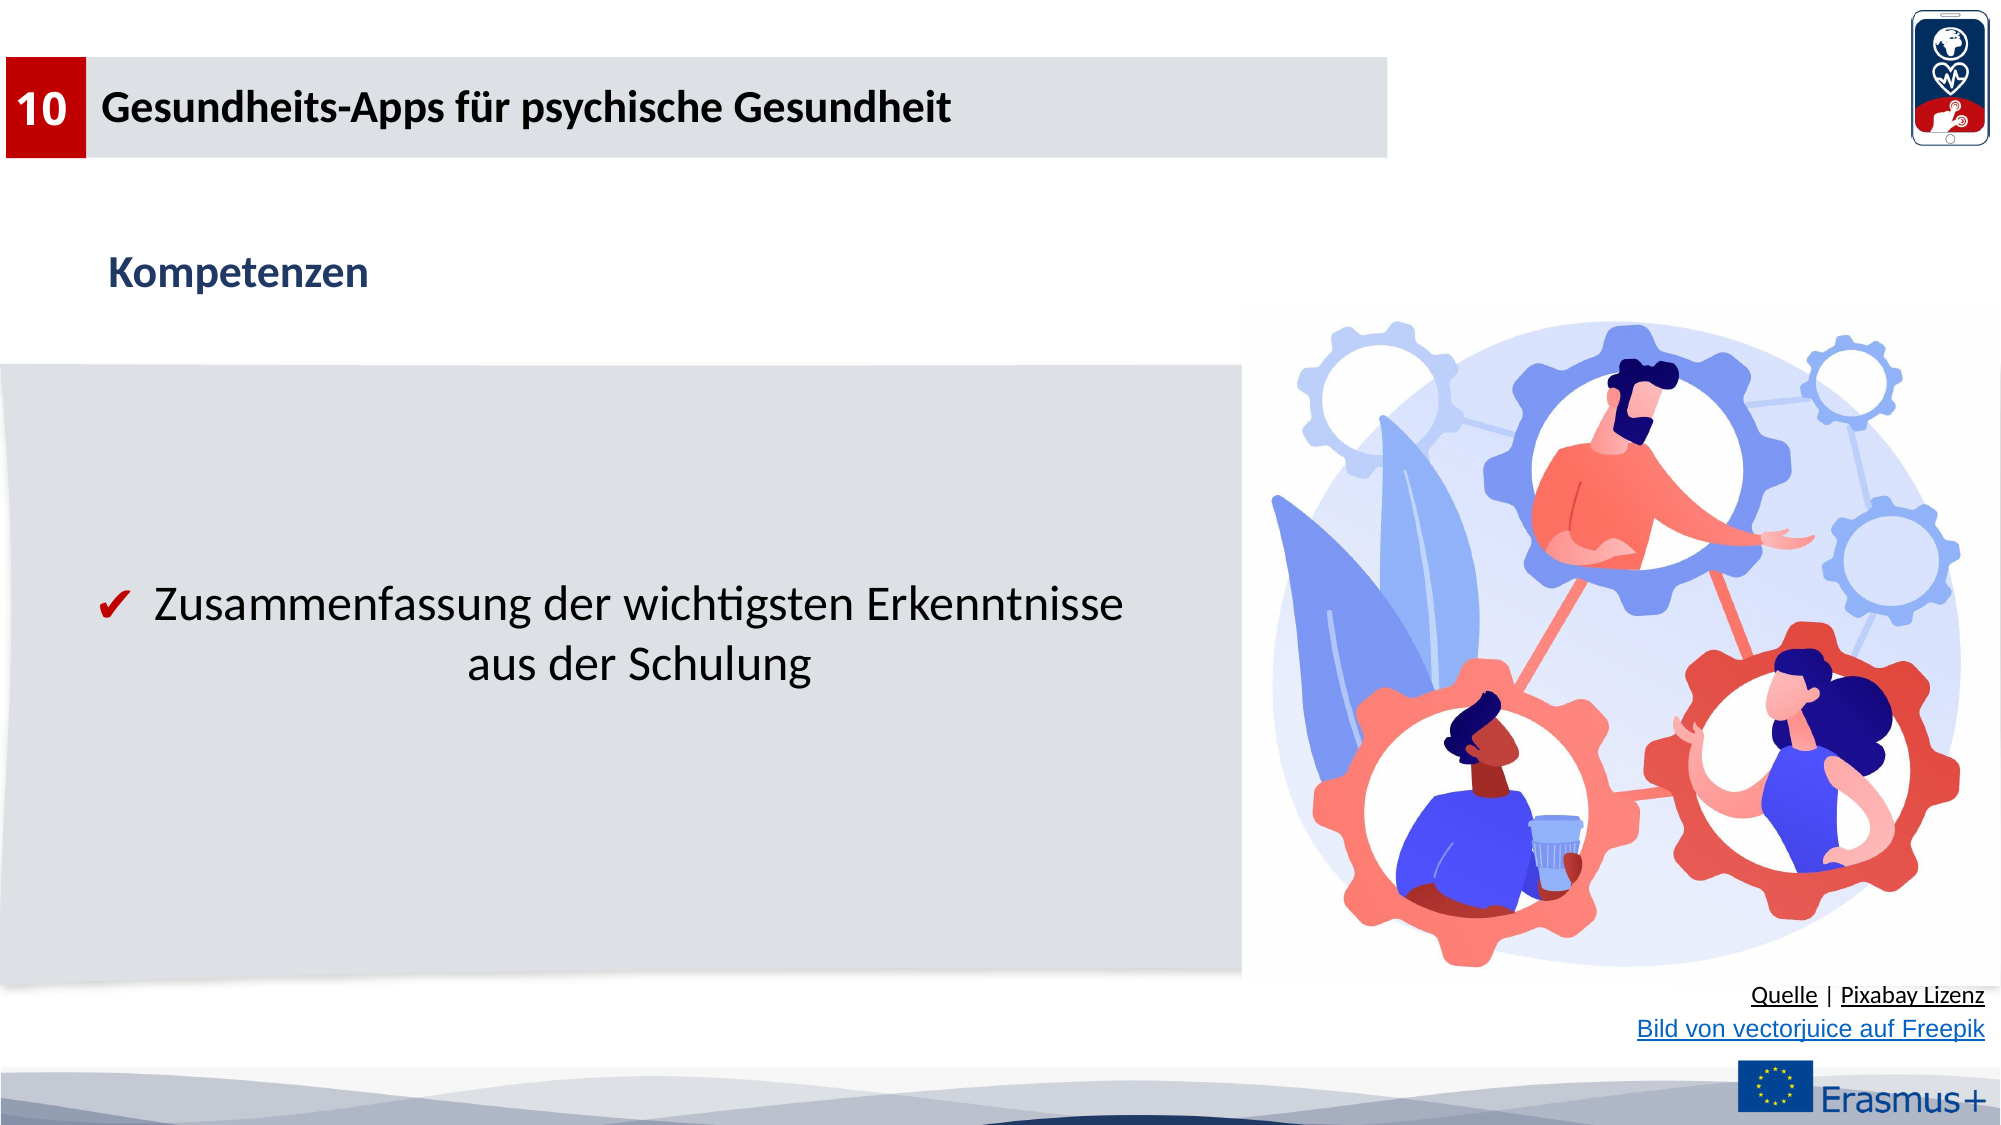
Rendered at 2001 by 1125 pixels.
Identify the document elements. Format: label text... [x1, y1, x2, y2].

title Kompetenzen [93, 221, 1819, 324]
picture [0, 1051, 2001, 1125]
list Zusammenfassung der wichtigsten Erkenntnisse aus der Schulung [36, 562, 1169, 1034]
text_box 10 [0, 72, 92, 143]
text_box Bild von vectorjuice auf Freepik [561, 1005, 2000, 1051]
text_box Gesundheits-Apps für psychische Gesundheit [86, 57, 1388, 158]
text_box [6, 143, 87, 159]
text_box [6, 57, 86, 72]
text_box Quelle | Pixabay Lizenz [561, 971, 2000, 1005]
picture [1911, 10, 1990, 146]
picture [1241, 301, 2000, 986]
